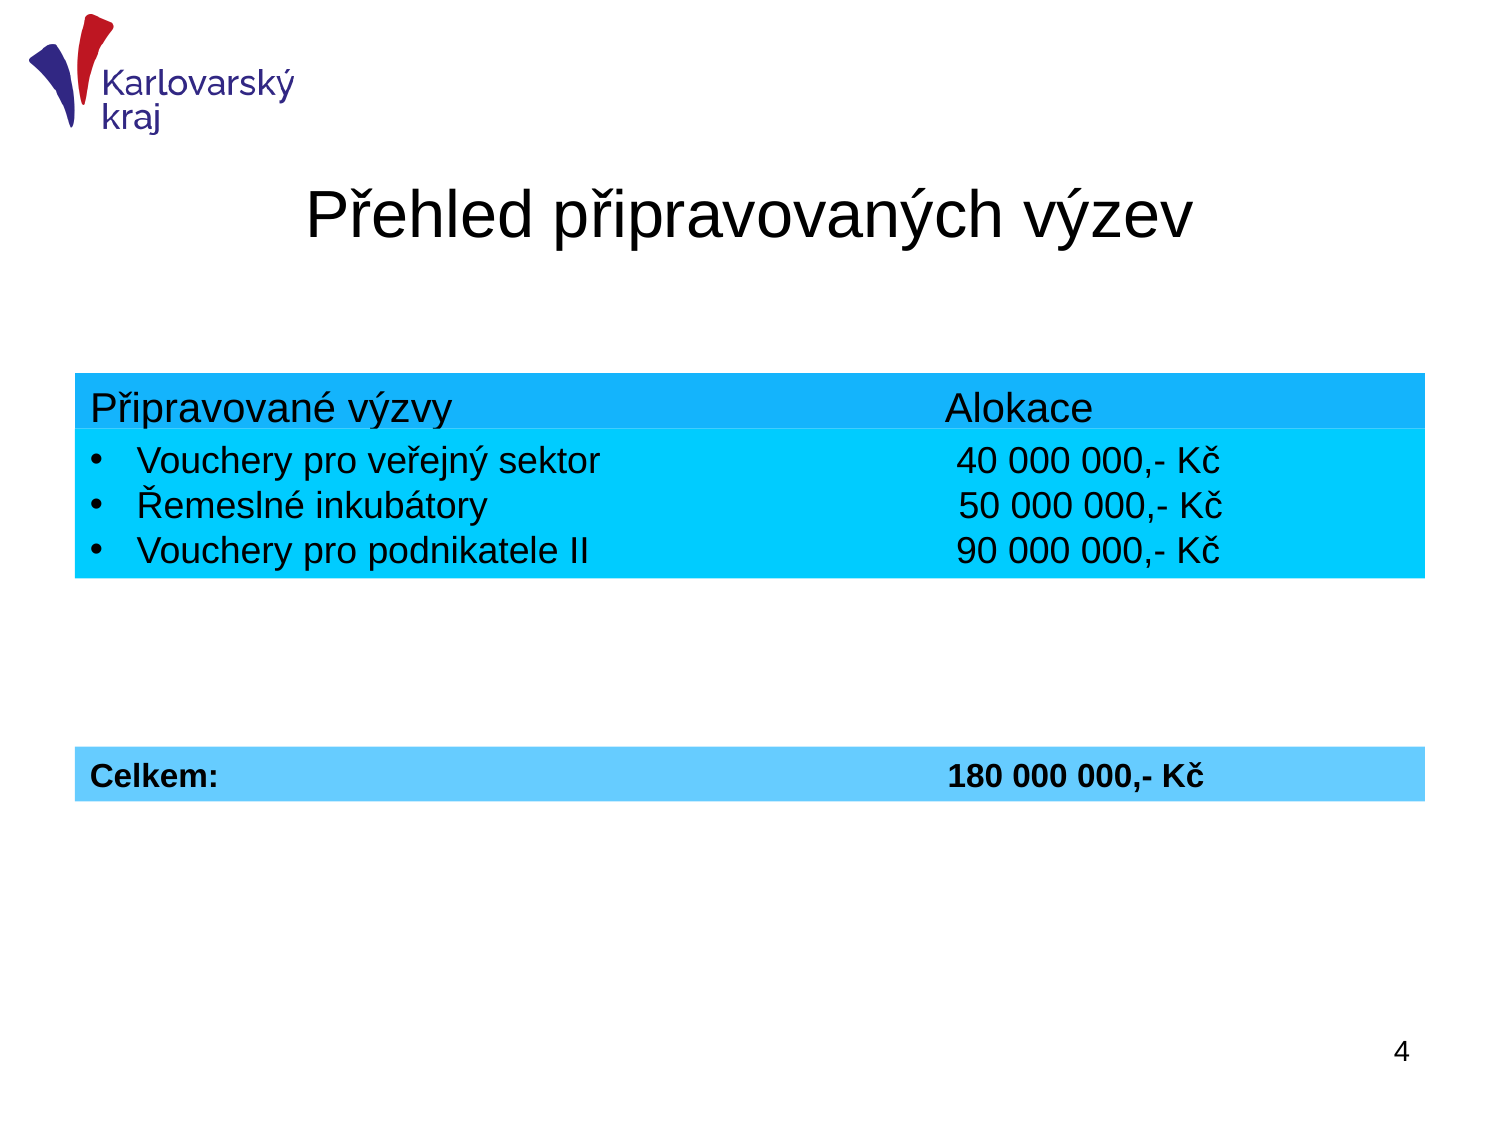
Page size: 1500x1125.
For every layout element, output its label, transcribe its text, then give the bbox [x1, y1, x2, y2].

picture [29, 14, 295, 135]
slide_number 4 [1074, 1024, 1426, 1103]
list Připravované výzvy Alokace [75, 373, 1425, 428]
title Přehled připravovaných výzev [75, 138, 1425, 284]
text_box Vouchery pro veřejný sektor 40 000 000,- Kč Řemeslné inkubátory 50 000 000,- Kč Vouchery pro podnikatele II 90 000 000,- Kč [74, 428, 1425, 579]
text_box Celkem: 180 000 000,- Kč [74, 746, 1425, 802]
